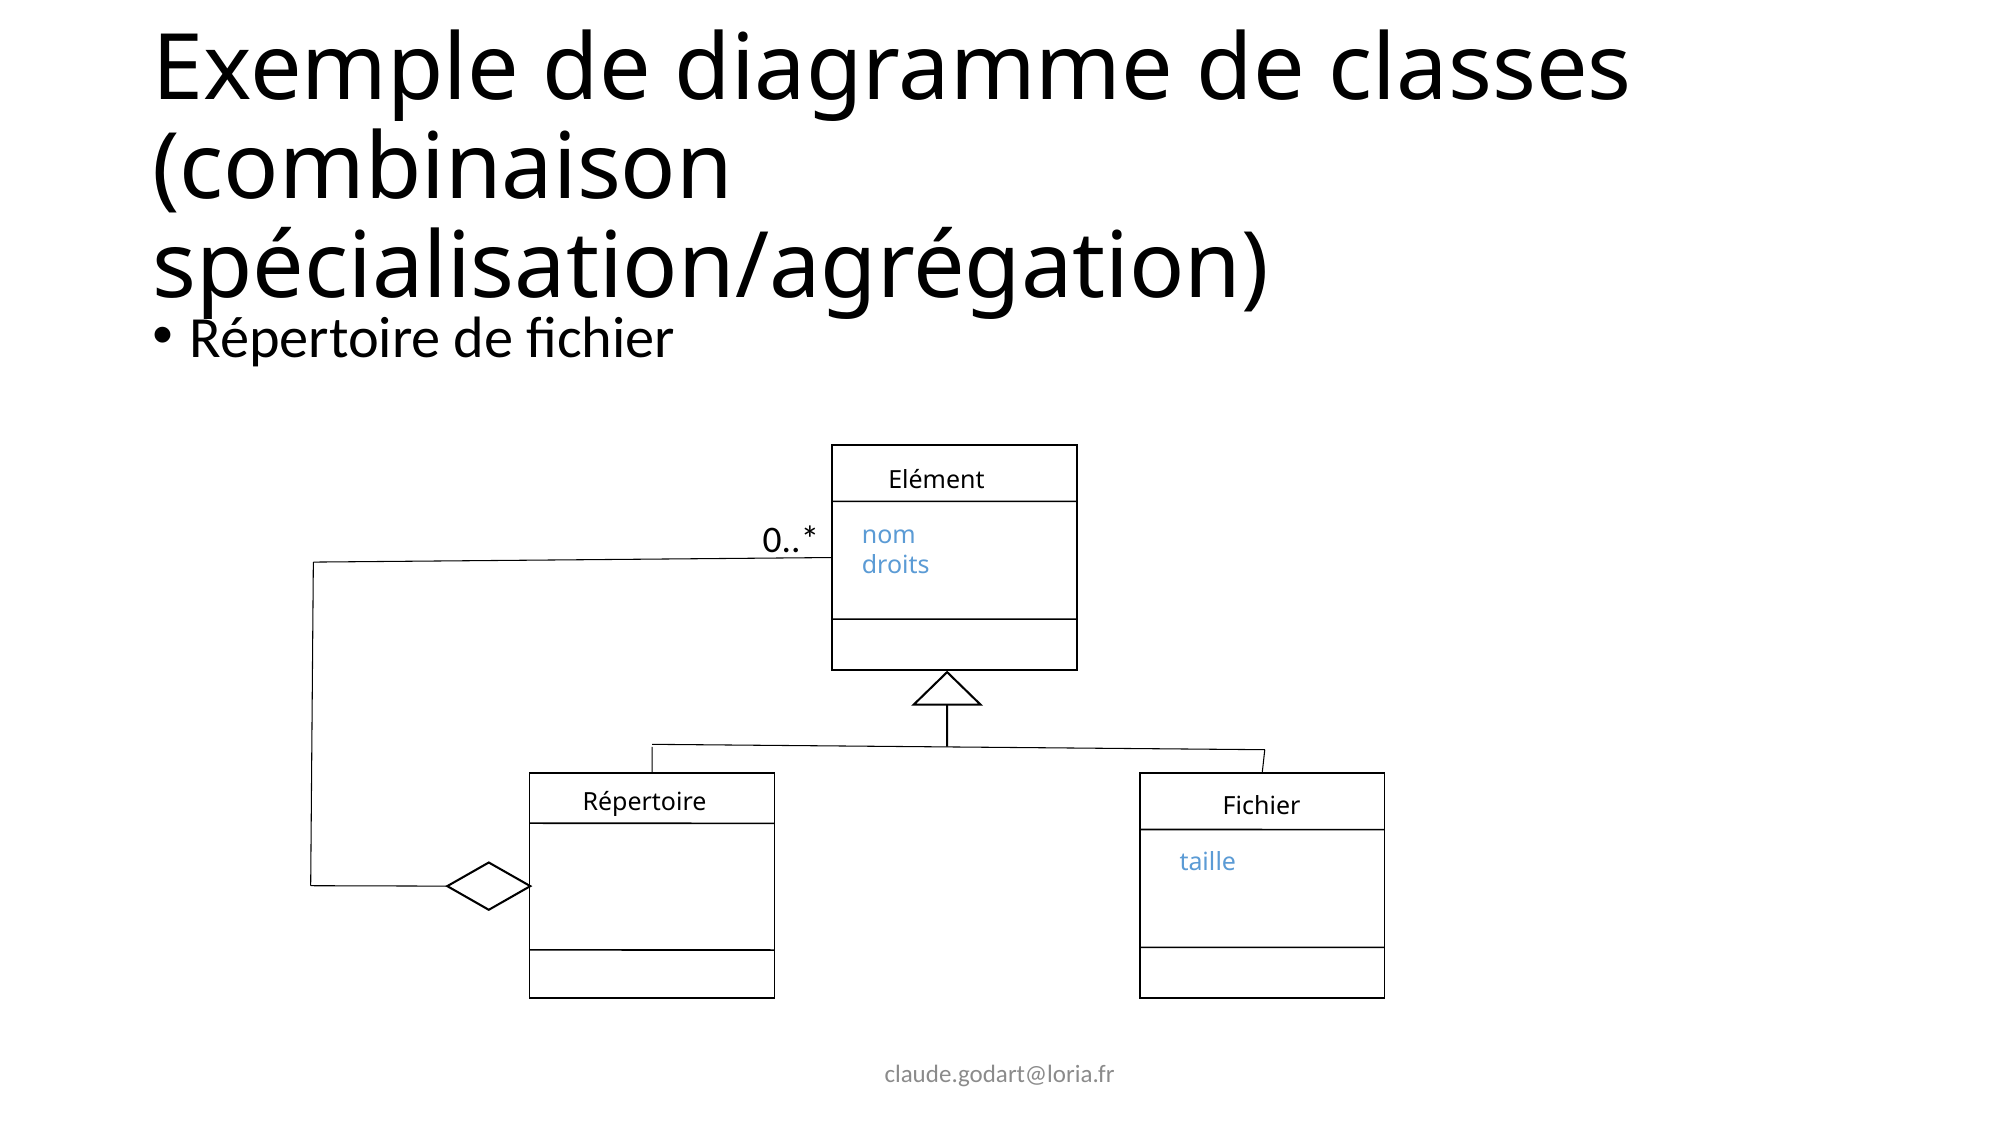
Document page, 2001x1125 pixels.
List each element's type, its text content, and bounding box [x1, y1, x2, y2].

text_box [911, 670, 984, 706]
text_box 0..* [747, 507, 835, 568]
text_box Répertoire [529, 785, 760, 824]
footer claude.godart@loria.fr [662, 1042, 1338, 1103]
text_box [1139, 948, 1385, 999]
text_box Elément [841, 463, 1032, 502]
list Répertoire de fichier [137, 299, 1863, 436]
text_box [529, 824, 775, 999]
text_box [446, 861, 533, 911]
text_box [310, 562, 314, 885]
text_box [1139, 830, 1385, 947]
text_box [832, 445, 1077, 501]
text_box [1139, 773, 1385, 829]
text_box [832, 620, 1077, 670]
text_box [529, 773, 775, 823]
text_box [652, 744, 1265, 750]
text_box [832, 502, 1077, 619]
text_box Fichier [1149, 789, 1374, 826]
text_box taille [1164, 848, 1365, 912]
text_box nom droits [847, 521, 1048, 585]
title Exemple de diagramme de classes (combinaison spécialisation/agrégation) [137, 59, 1863, 278]
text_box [313, 557, 833, 563]
